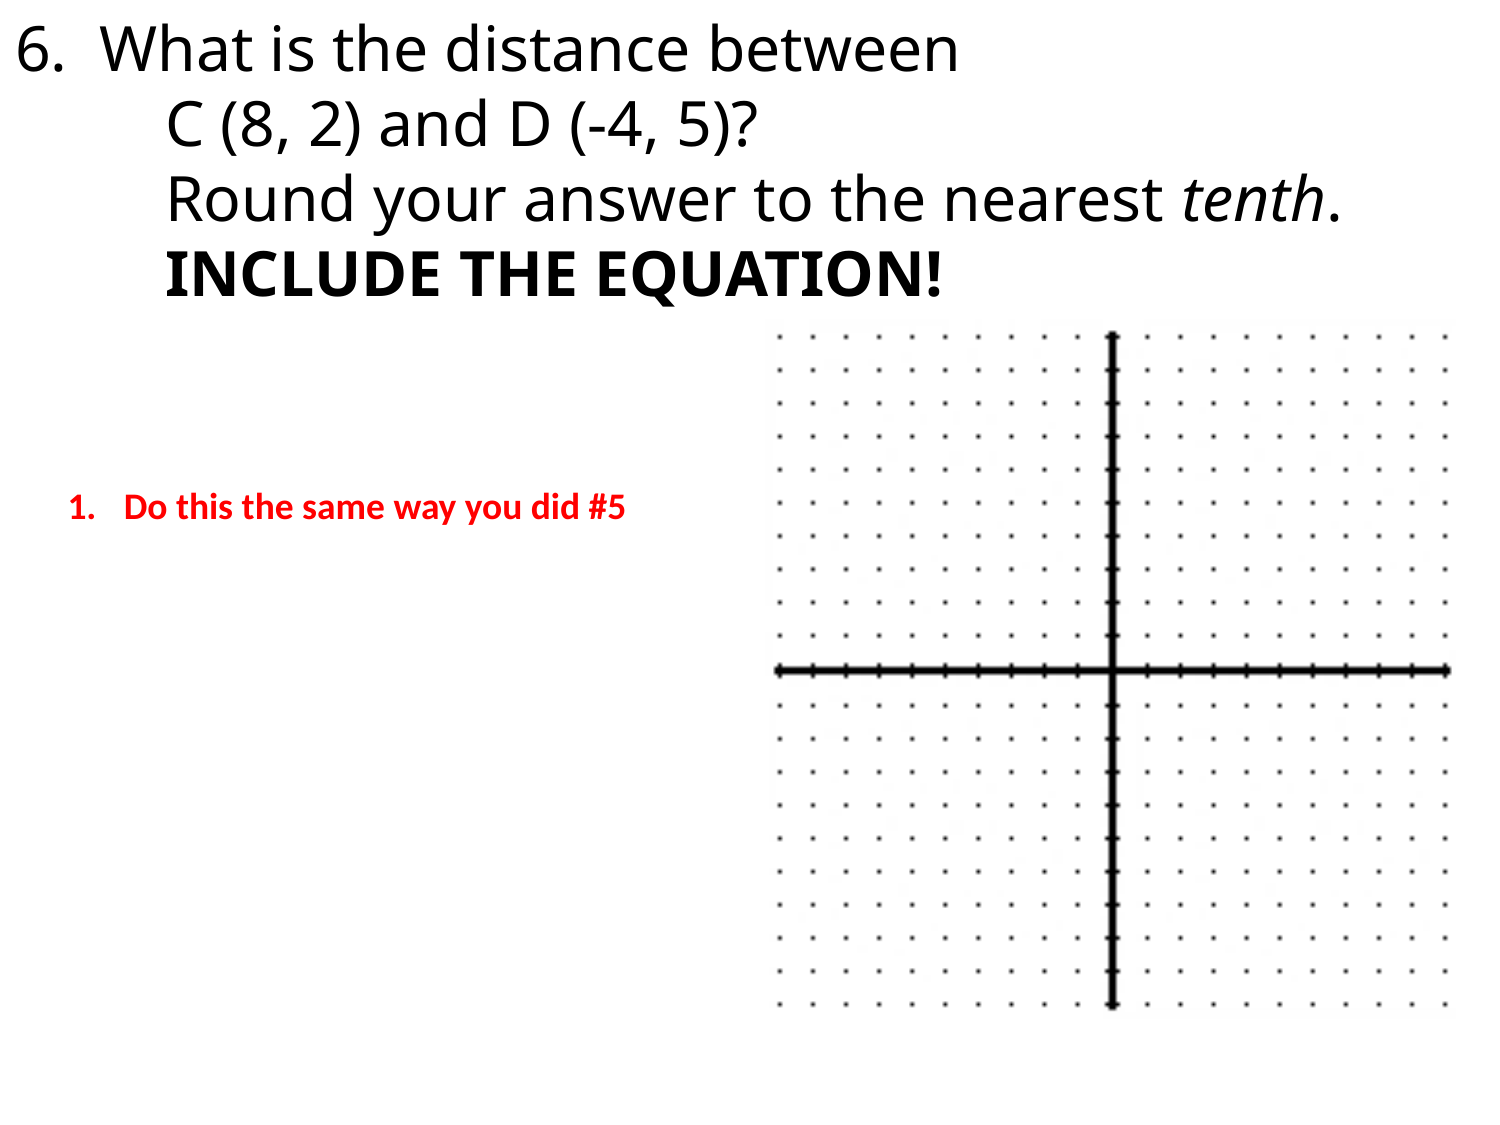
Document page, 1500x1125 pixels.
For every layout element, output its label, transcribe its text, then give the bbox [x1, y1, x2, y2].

text_box Do this the same way you did #5 [52, 474, 642, 535]
text_box What is the distance between C (8, 2) and D (-4, 5)? Round your answer to the nearest tenth. INCLUDE THE EQUATION! [0, 1, 1500, 317]
picture [749, 317, 1463, 1026]
